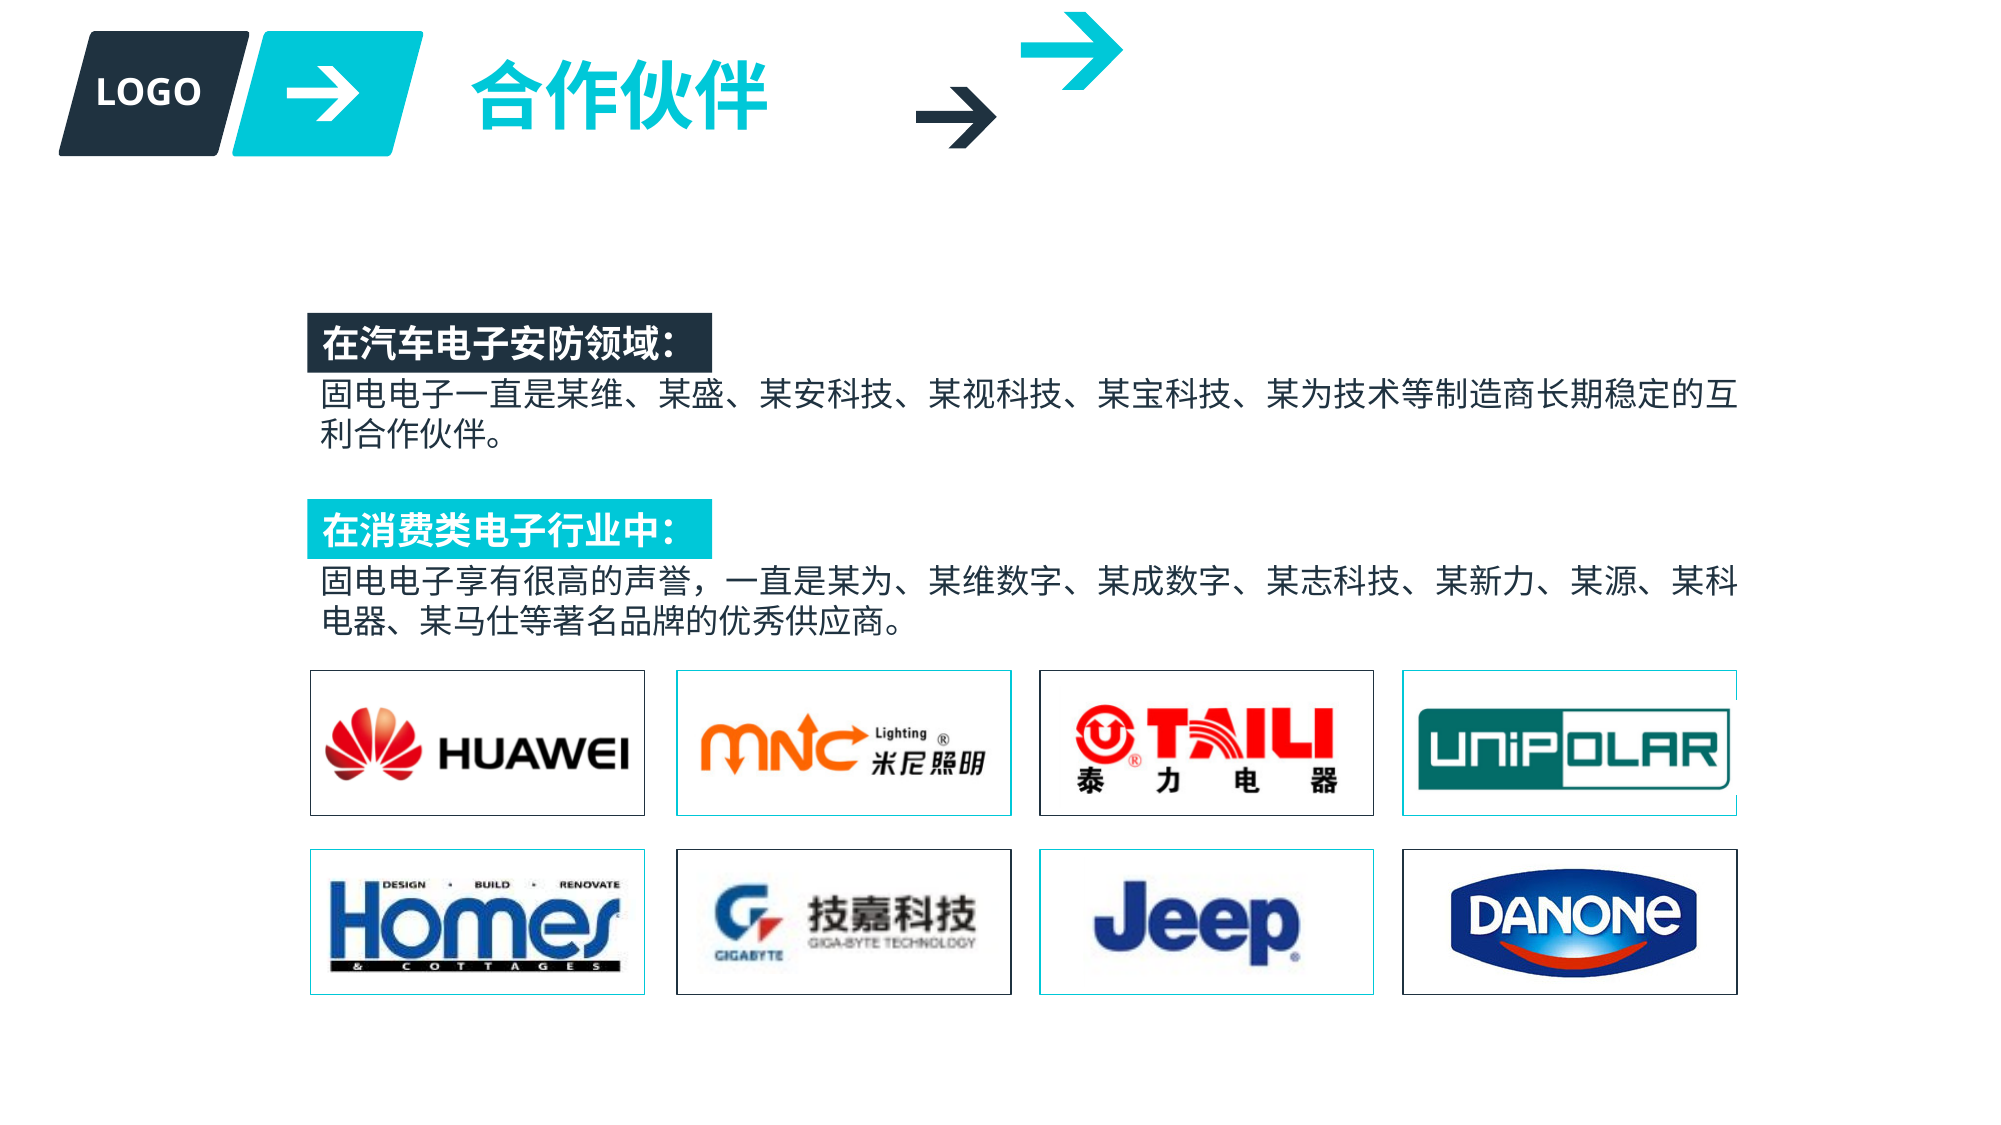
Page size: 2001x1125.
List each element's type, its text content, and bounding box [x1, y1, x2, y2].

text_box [1402, 670, 1738, 816]
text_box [310, 849, 645, 995]
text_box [1039, 849, 1374, 995]
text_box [676, 849, 1011, 995]
text_box 固电电子一直是某维、某盛、某安科技、某视科技、某宝科技、某为技术等制造商长期稳定的互利合作伙伴。 [305, 366, 1756, 461]
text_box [676, 670, 1011, 816]
text_box 在汽车电子安防领域： [307, 312, 713, 373]
text_box [1020, 11, 1124, 90]
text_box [1402, 849, 1737, 995]
text_box 在消费类电子行业中： [307, 499, 713, 552]
text_box 固电电子享有很高的声誉，一直是某为、某维数字、某成数字、某志科技、某新力、某源、某科电器、某马仕等著名品牌的优秀供应商。 [305, 552, 1756, 648]
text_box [310, 670, 645, 816]
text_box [58, 31, 424, 157]
text_box [916, 86, 997, 149]
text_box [1039, 670, 1374, 816]
text_box 合作伙伴 [454, 41, 1074, 147]
